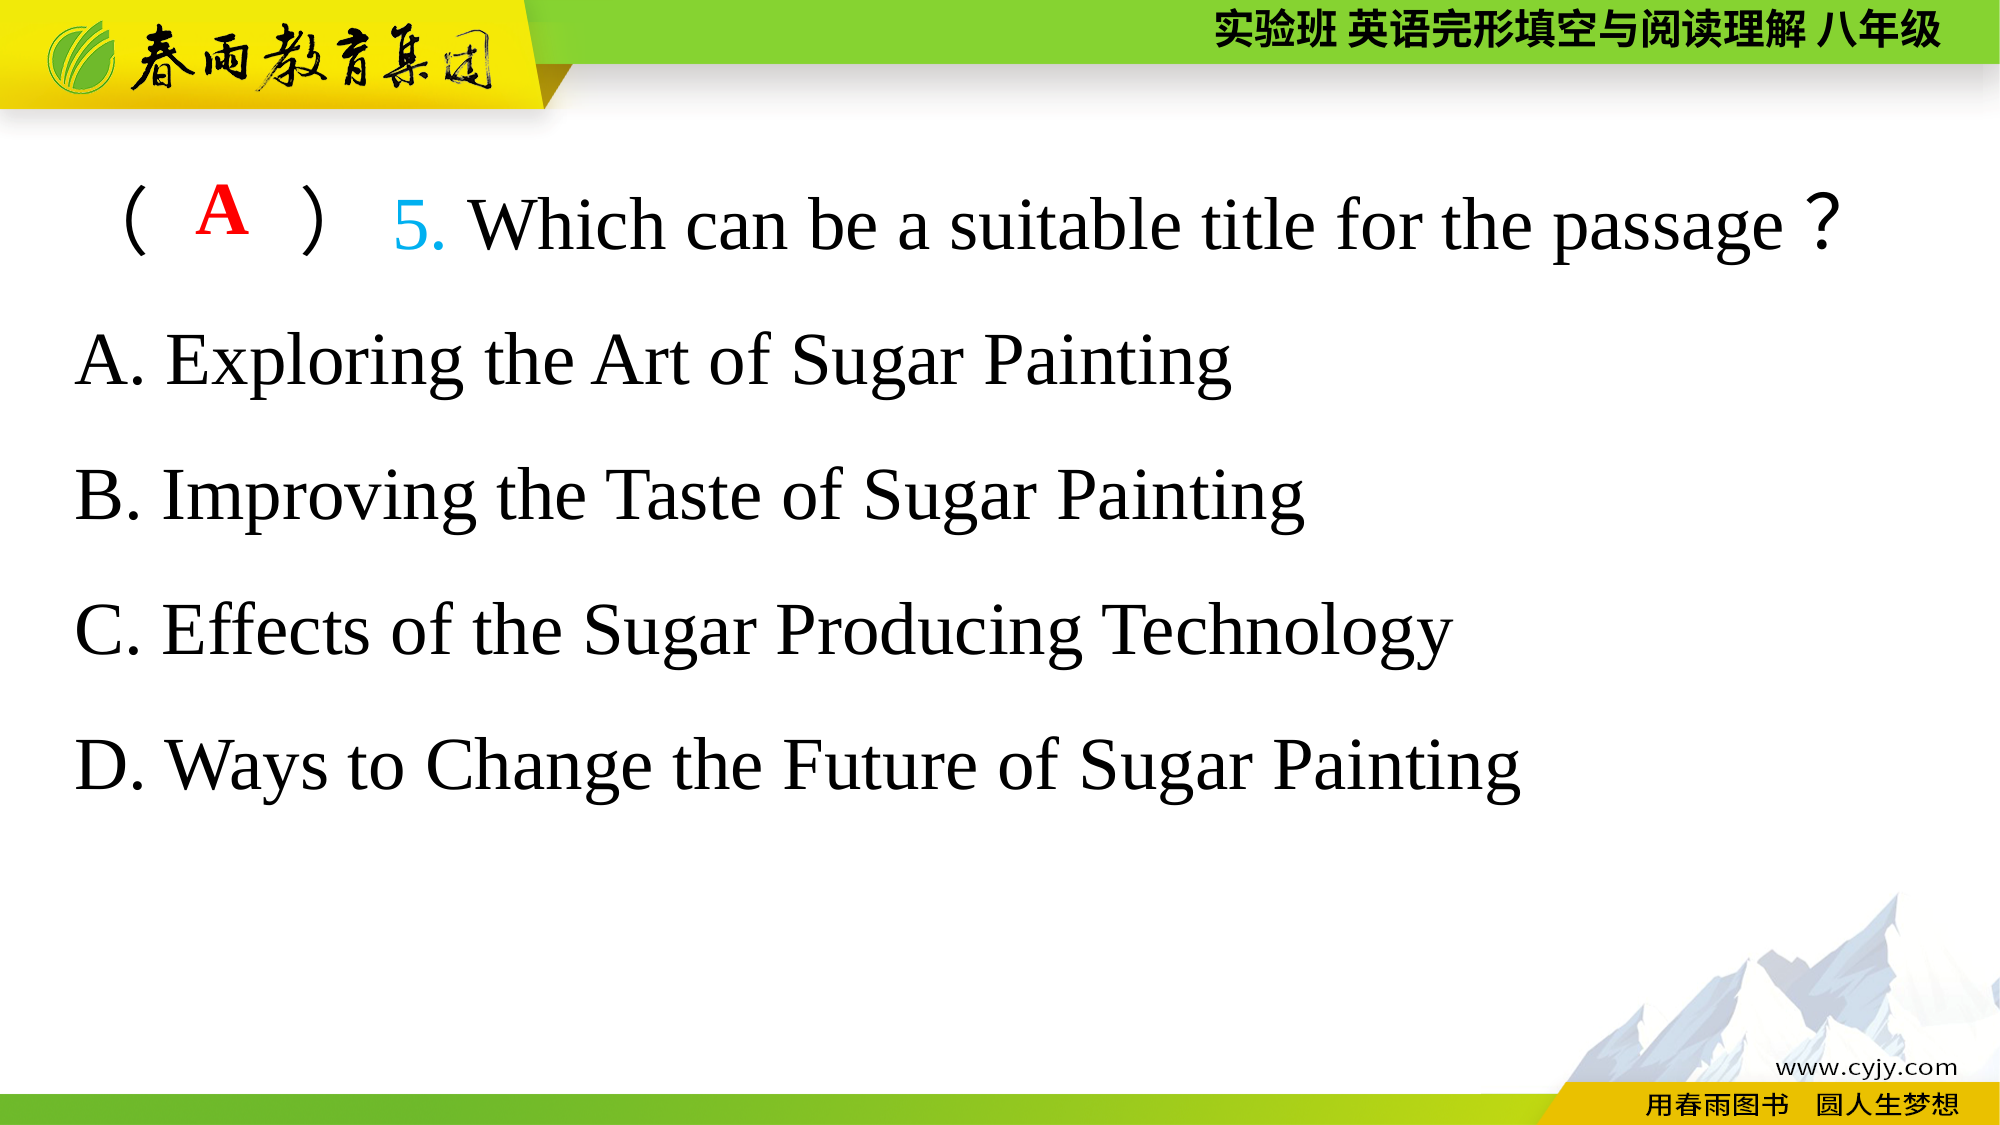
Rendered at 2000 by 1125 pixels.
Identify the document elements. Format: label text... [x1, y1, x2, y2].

picture [0, 0, 2000, 1125]
text_box A [181, 151, 266, 257]
list （ ）5. Which can be a suitable title for the passage？ A. Exploring the Art of Sugar Painting B. Improving the Taste of Sugar Painting C. Effects of the Sugar Producing Technology D. Ways to Change the Future of Sugar Painting [59, 122, 1944, 820]
